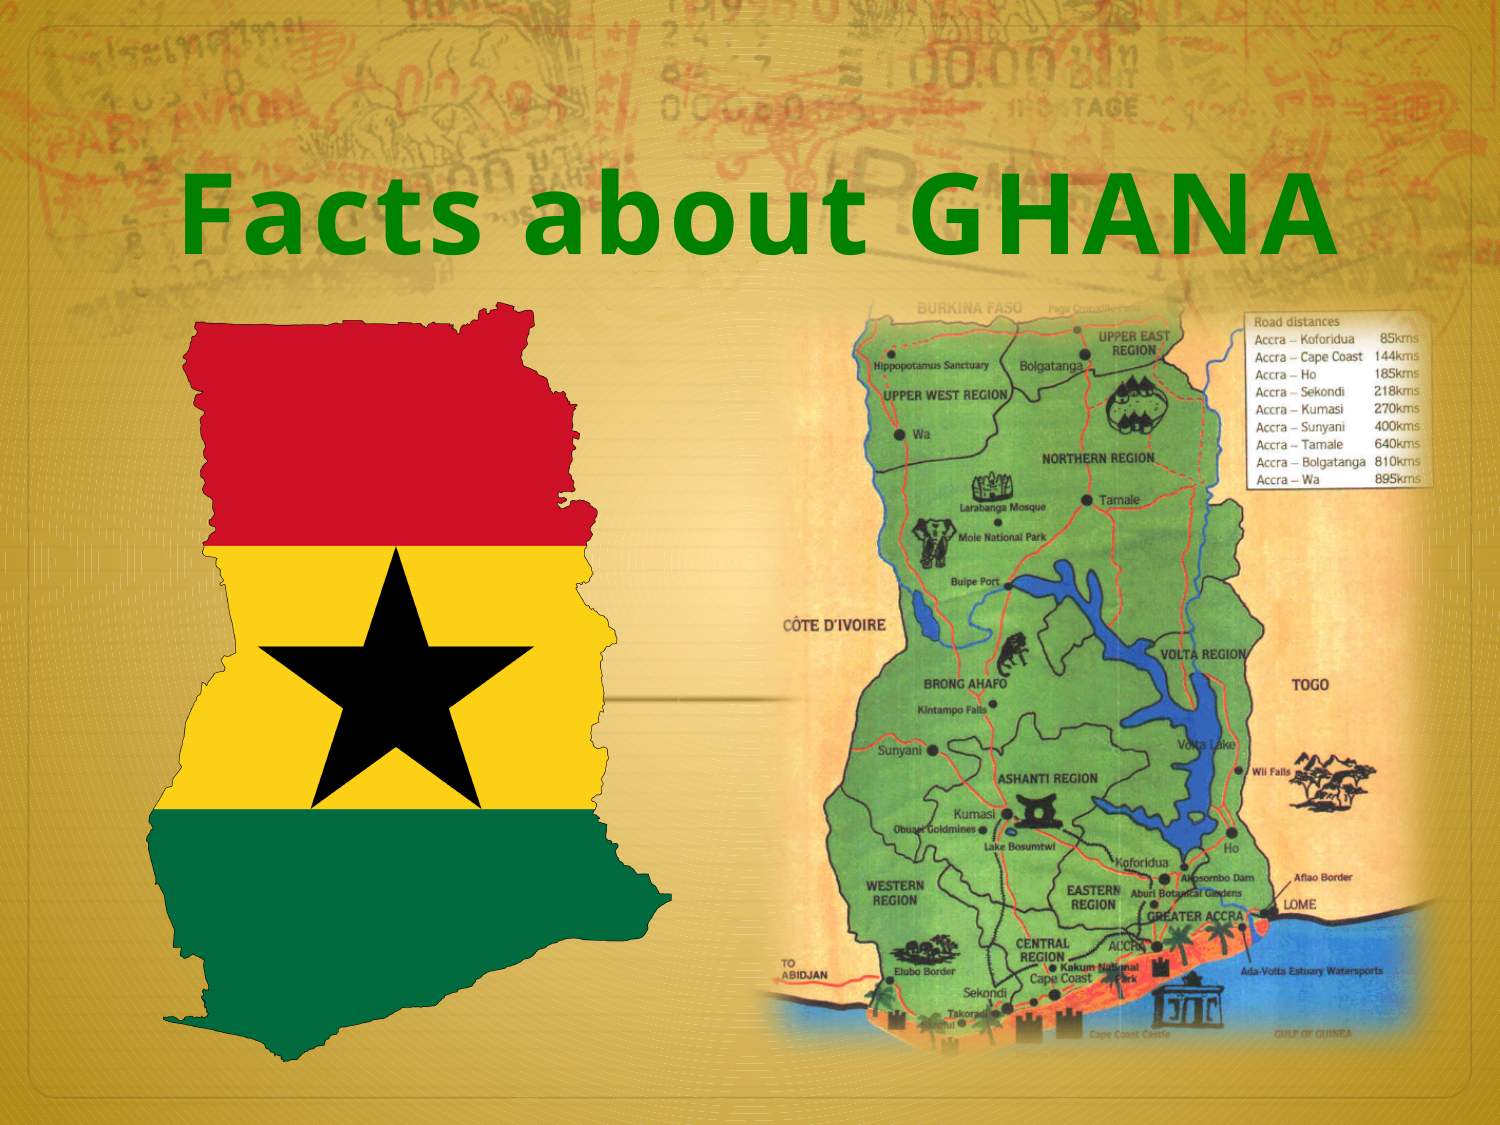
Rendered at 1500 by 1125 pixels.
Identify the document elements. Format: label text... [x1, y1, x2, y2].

text_box Facts about GHANA [160, 135, 1355, 285]
picture [0, 0, 1500, 1125]
